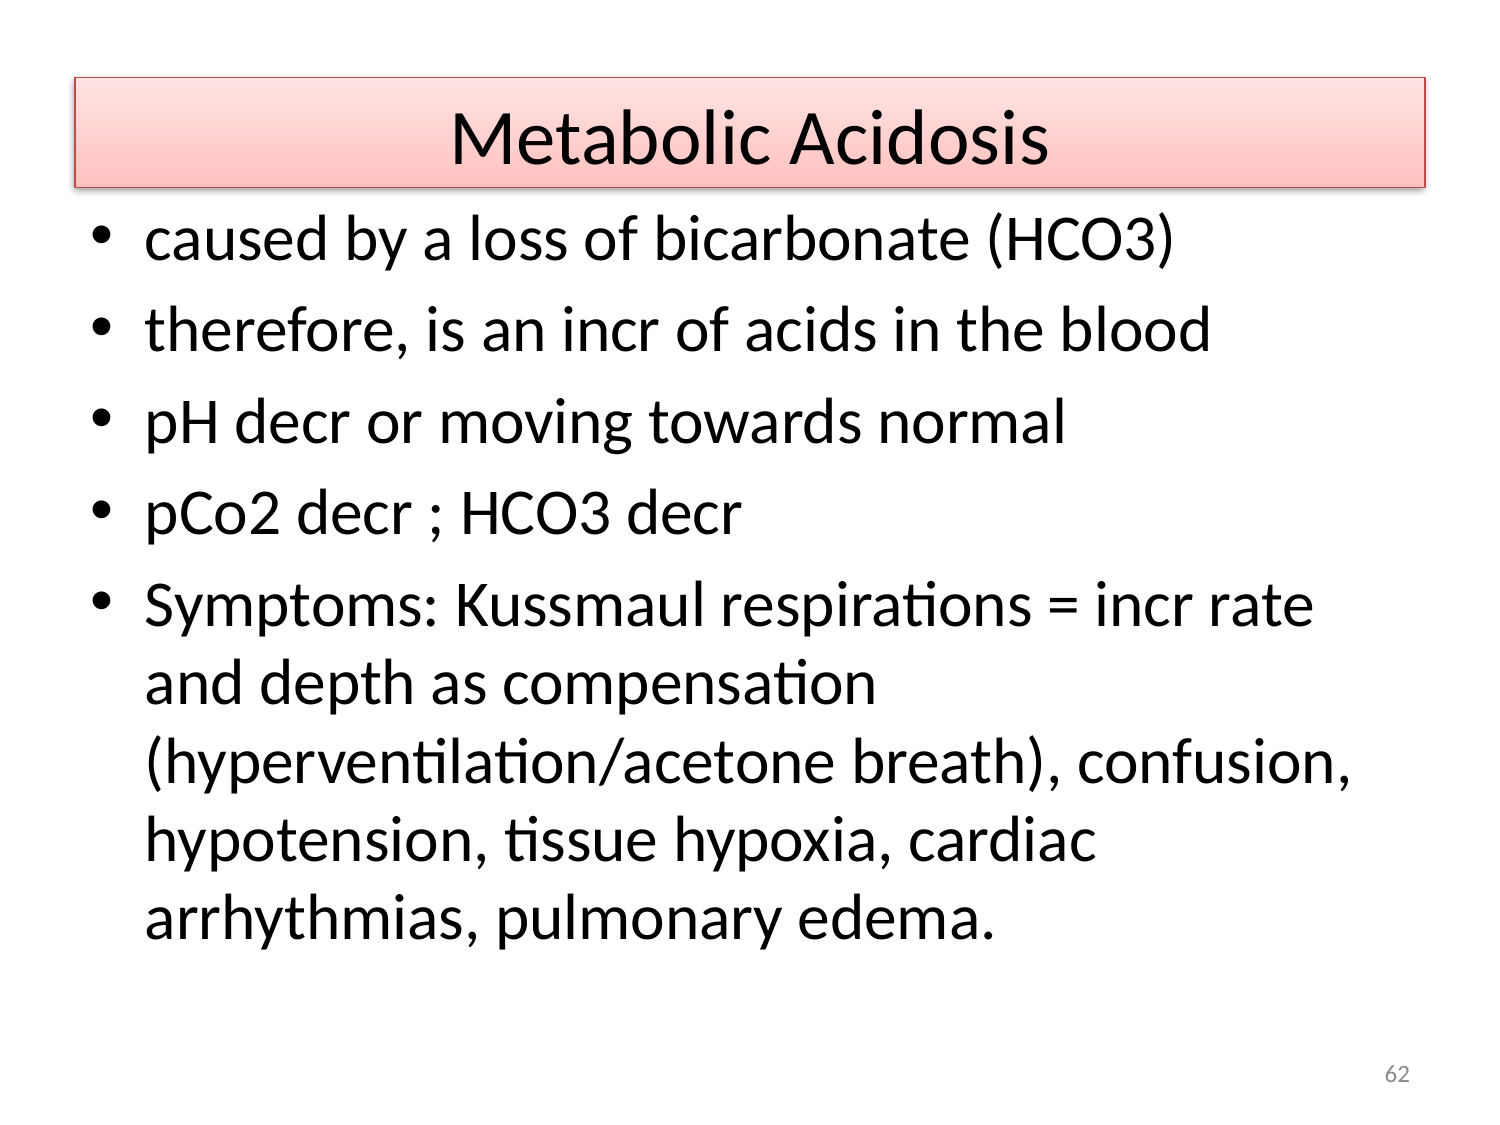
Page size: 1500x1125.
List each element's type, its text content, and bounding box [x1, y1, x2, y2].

title Metabolic Acidosis [74, 77, 1426, 188]
list caused by a loss of bicarbonate (HCO3) therefore, is an incr of acids in the blood pH decr or moving towards normal pCo2 decr ; HCO3 decr Symptoms: Kussmaul respirations = incr rate and depth as compensation (hyperventilation/acetone breath), confusion, hypotension, tissue hypoxia, cardiac arrhythmias, pulmonary edema. [75, 187, 1425, 963]
slide_number 62 [1074, 1042, 1425, 1103]
